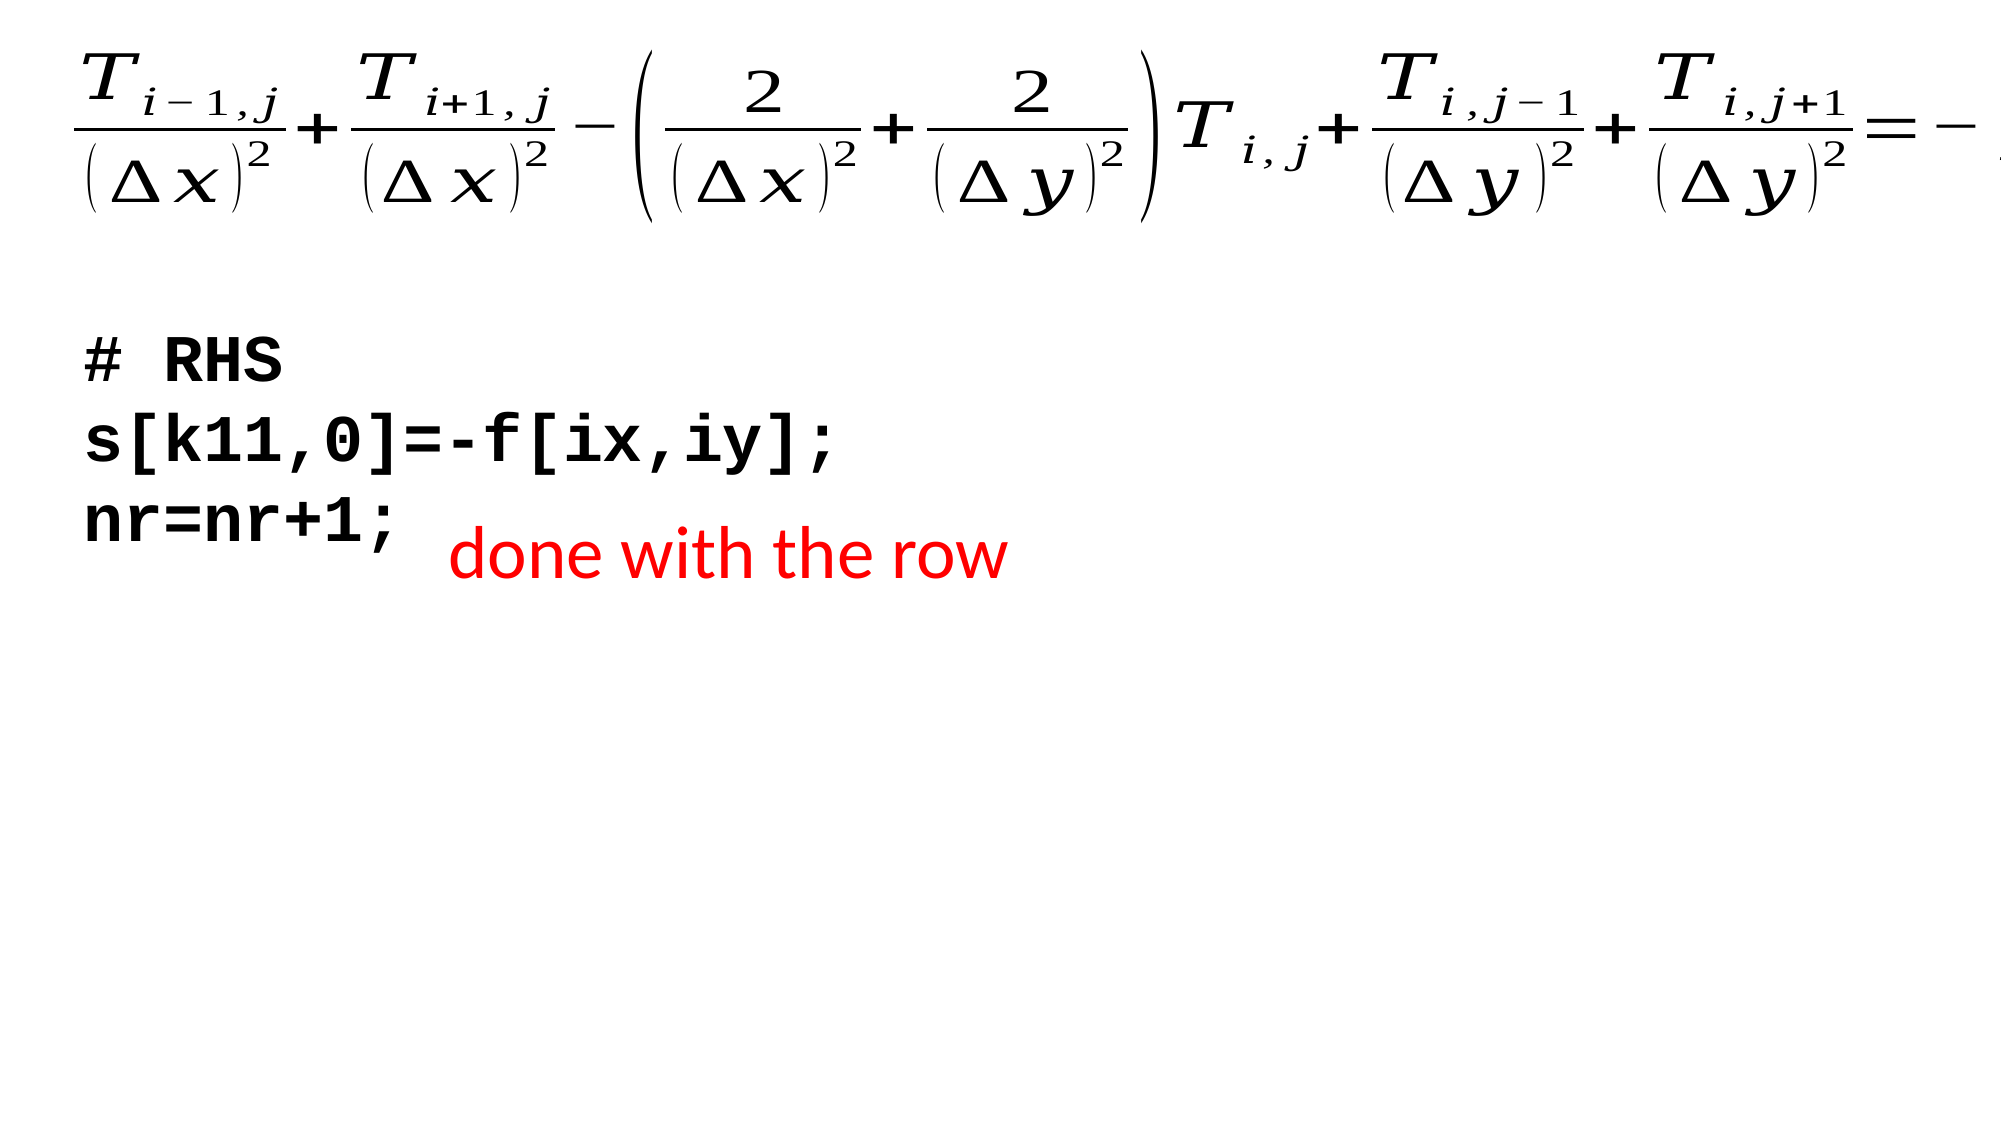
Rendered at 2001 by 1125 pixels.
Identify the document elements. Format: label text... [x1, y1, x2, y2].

text_box # RHS s[k11,0]=-f[ix,iy]; nr=nr+1; [68, 306, 1906, 562]
text_box done with the row [433, 495, 1721, 601]
